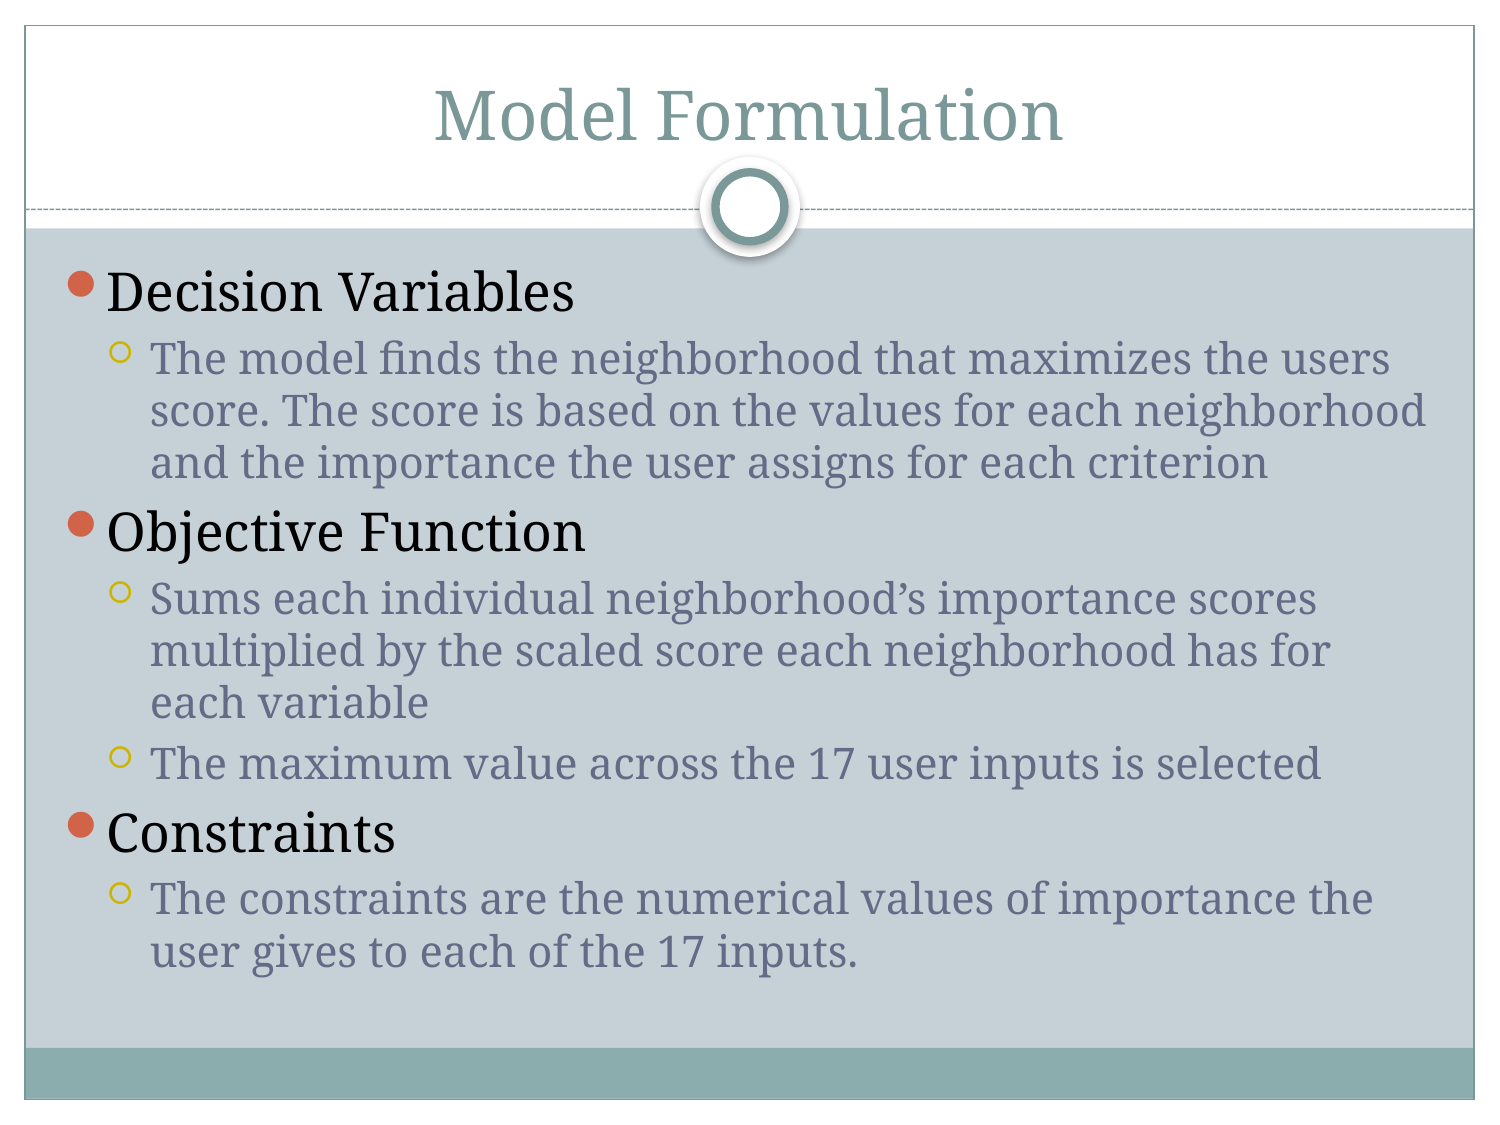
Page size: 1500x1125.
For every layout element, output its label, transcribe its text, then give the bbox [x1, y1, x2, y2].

list Decision Variables The model finds the neighborhood that maximizes the users score. The score is based on the values for each neighborhood and the importance the user assigns for each criterion Objective Function Sums each individual neighborhood’s importance scores multiplied by the scaled score each neighborhood has for each variable The maximum value across the 17 user inputs is selected Constraints The constraints are the numerical values of importance the user gives to each of the 17 inputs. [49, 250, 1445, 1001]
title Model Formulation [49, 37, 1450, 162]
